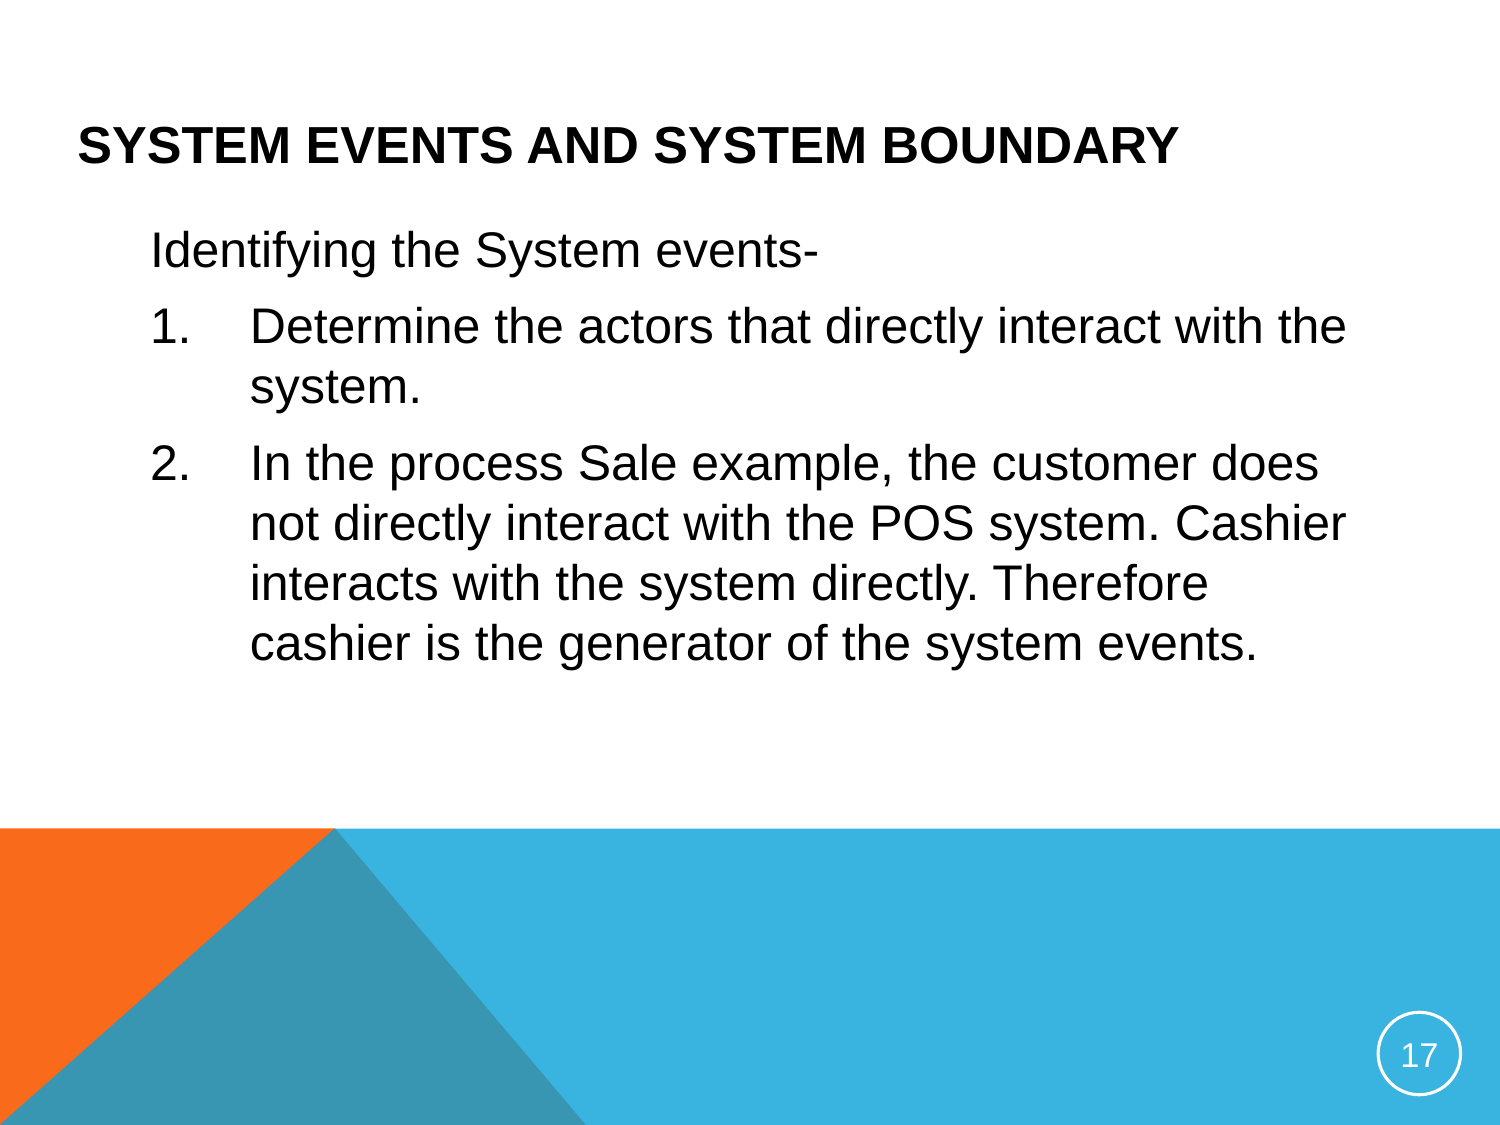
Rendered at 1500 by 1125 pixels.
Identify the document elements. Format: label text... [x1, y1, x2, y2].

title System Events and System Boundary [62, 35, 1454, 251]
slide_number 17 [1376, 1010, 1463, 1097]
list Identifying the System events- Determine the actors that directly interact with the system. In the process Sale example, the customer does not directly interact with the POS system. Cashier interacts with the system directly. Therefore cashier is the generator of the system events. [135, 209, 1369, 797]
